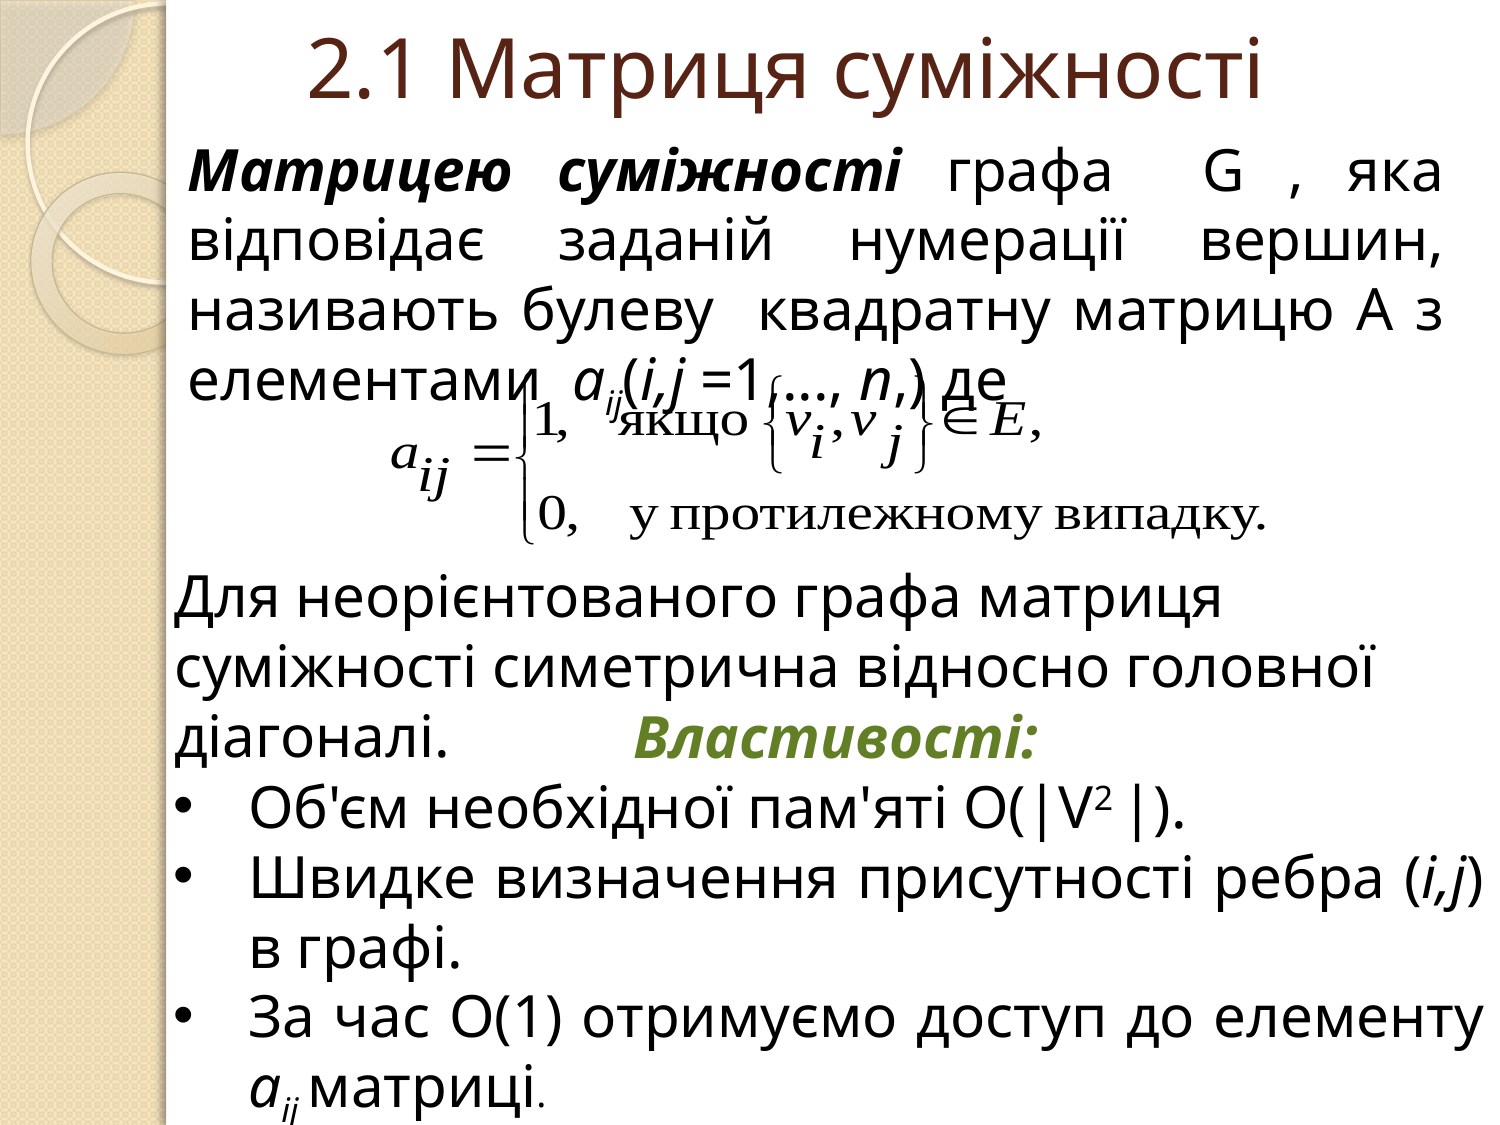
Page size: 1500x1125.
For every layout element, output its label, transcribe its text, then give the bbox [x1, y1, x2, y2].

text_box Для неорієнтованого графа матриця суміжності симетрична відносно головної діагоналі. [159, 552, 1500, 822]
text_box Властивості: Об'єм необхідної пам'яті О(|V2 |). Швидке визначення присутності ребра (i,j) в графі. За час О(1) отримуємо доступ до елементу аij матриці. [158, 692, 1499, 1125]
list Матрицею суміжності графа G , яка відповідає заданій нумерації вершин, називають булеву квадратну матрицю А з елементами аij(i,j =1,..., n,) де [159, 125, 1459, 433]
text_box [381, 361, 1278, 555]
title 2.1 Матриця суміжності [171, 1, 1402, 125]
